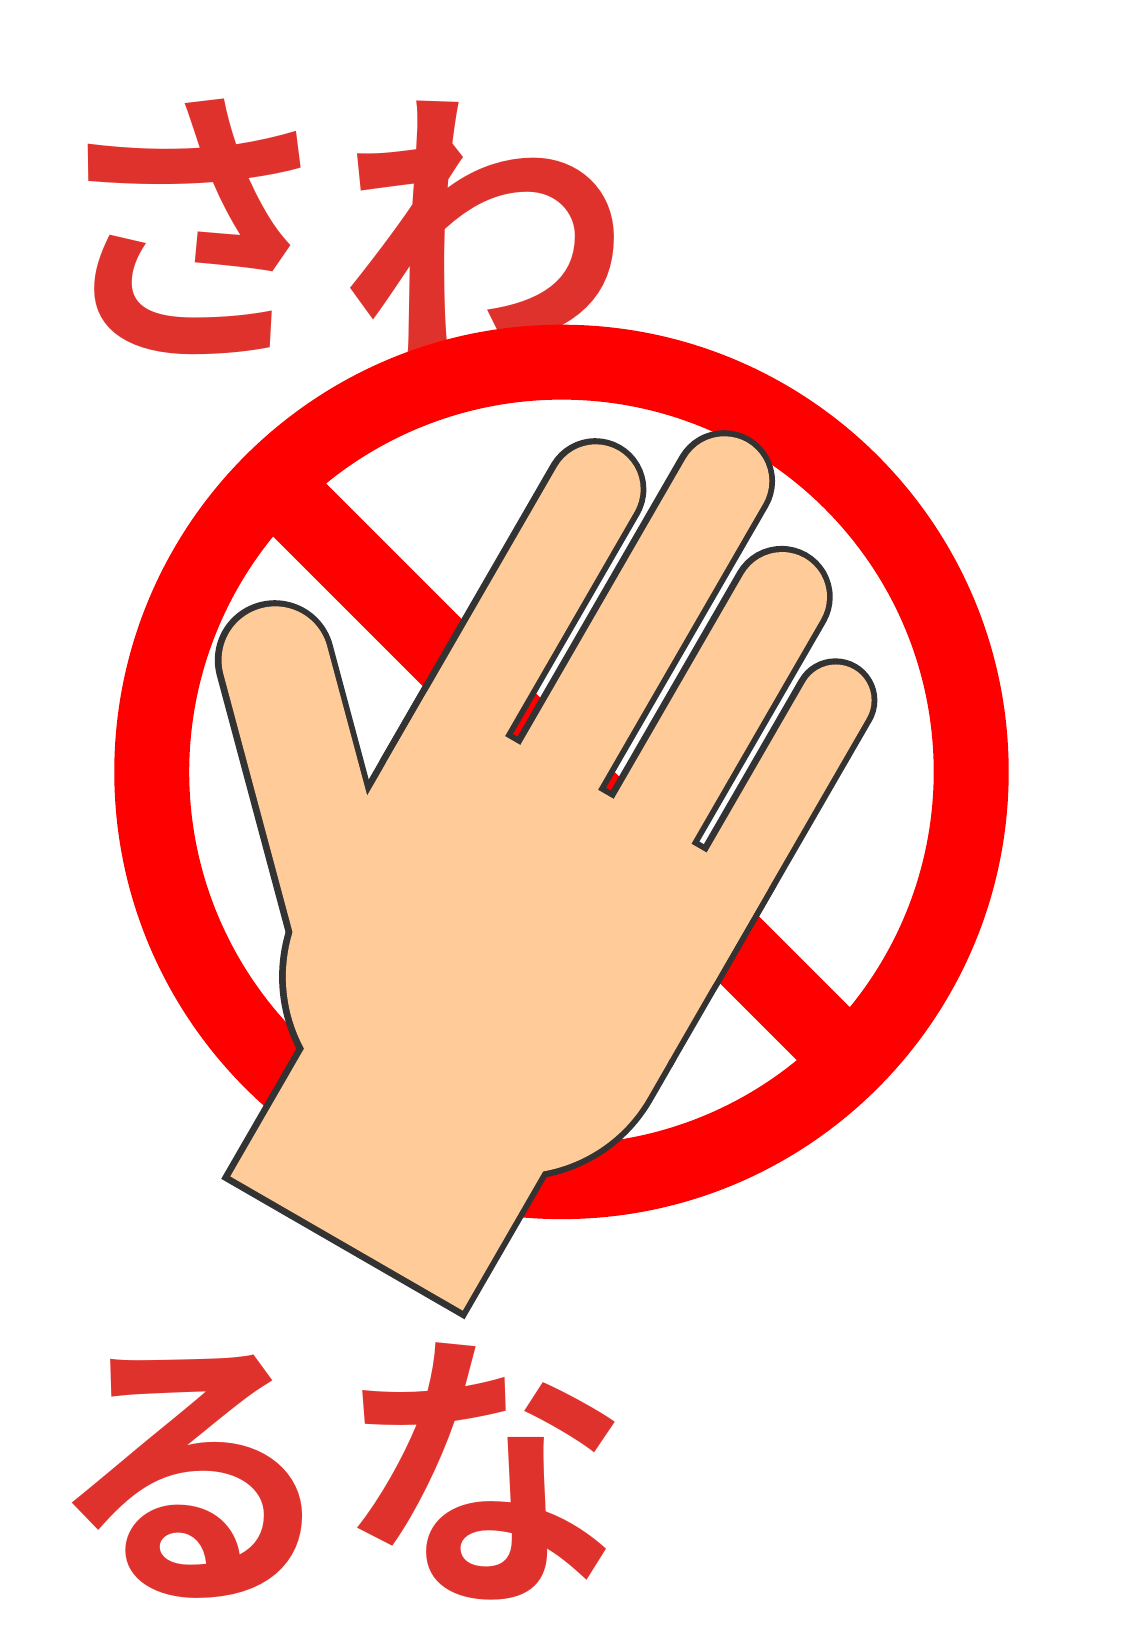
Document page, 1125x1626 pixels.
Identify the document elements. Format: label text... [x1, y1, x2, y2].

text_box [114, 324, 1009, 1276]
text_box るな [31, 1282, 1094, 1625]
text_box さわ [31, 38, 1094, 404]
